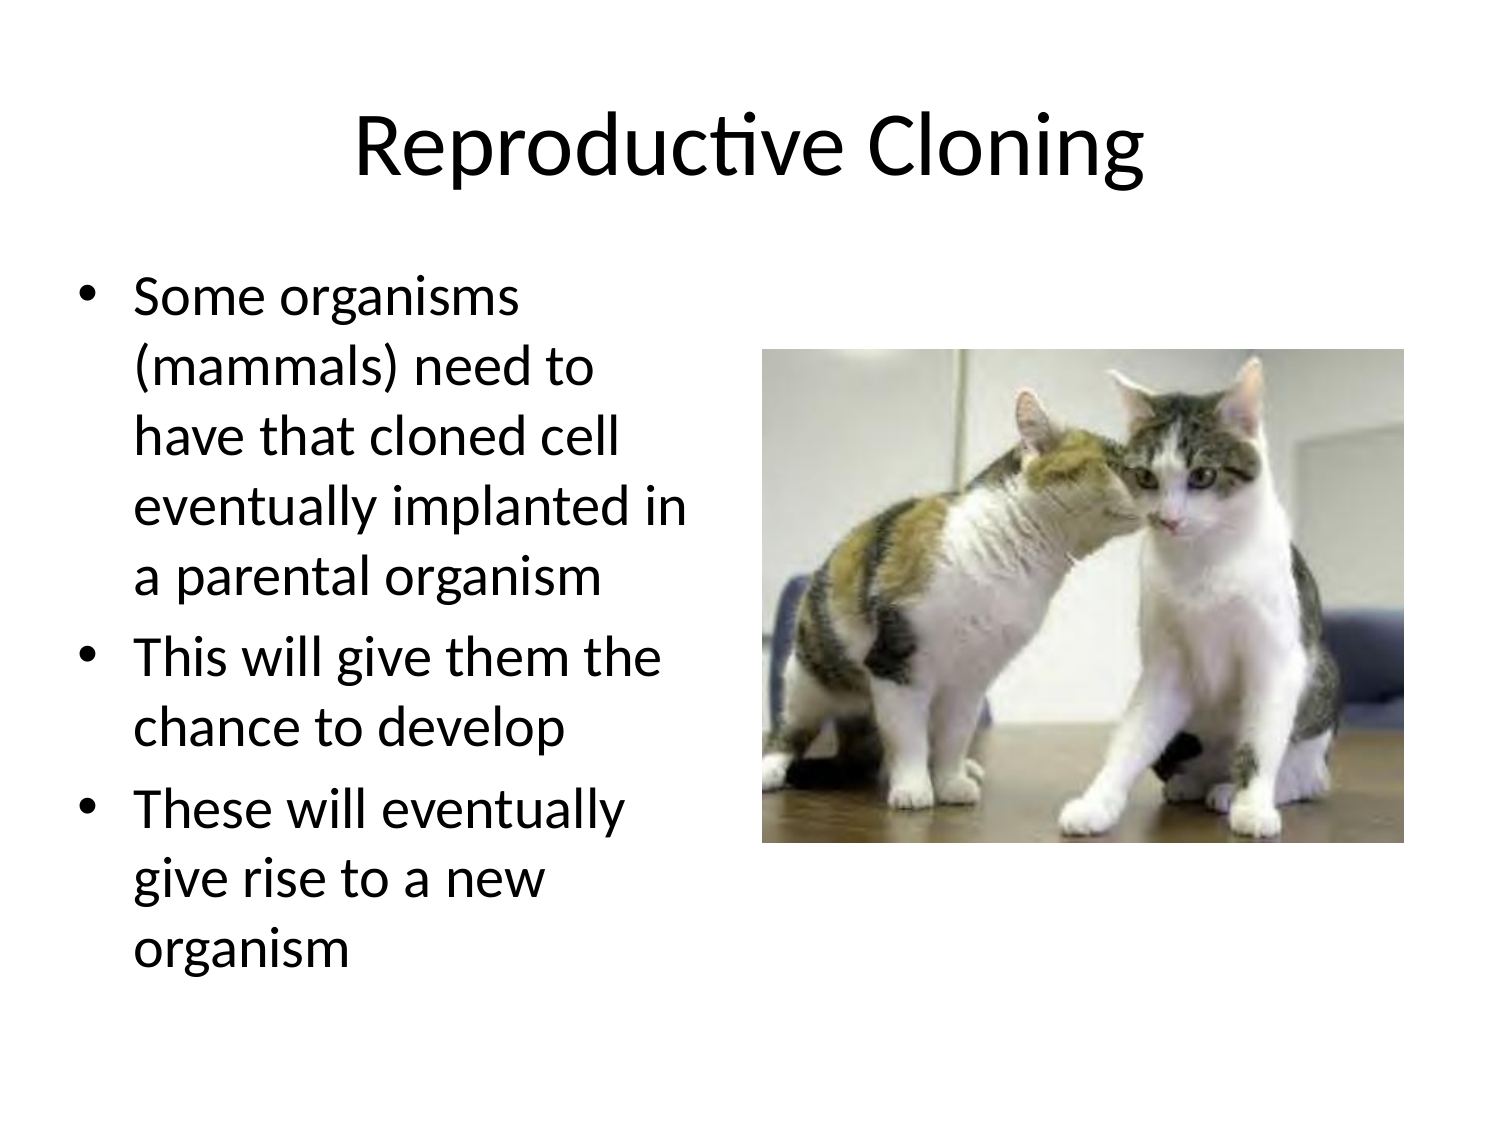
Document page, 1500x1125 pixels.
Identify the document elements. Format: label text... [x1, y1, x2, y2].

title Reproductive Cloning [75, 45, 1425, 233]
list Some organisms (mammals) need to have that cloned cell eventually implanted in a parental organism This will give them the chance to develop These will eventually give rise to a new organism [62, 249, 725, 1075]
picture [762, 349, 1404, 843]
